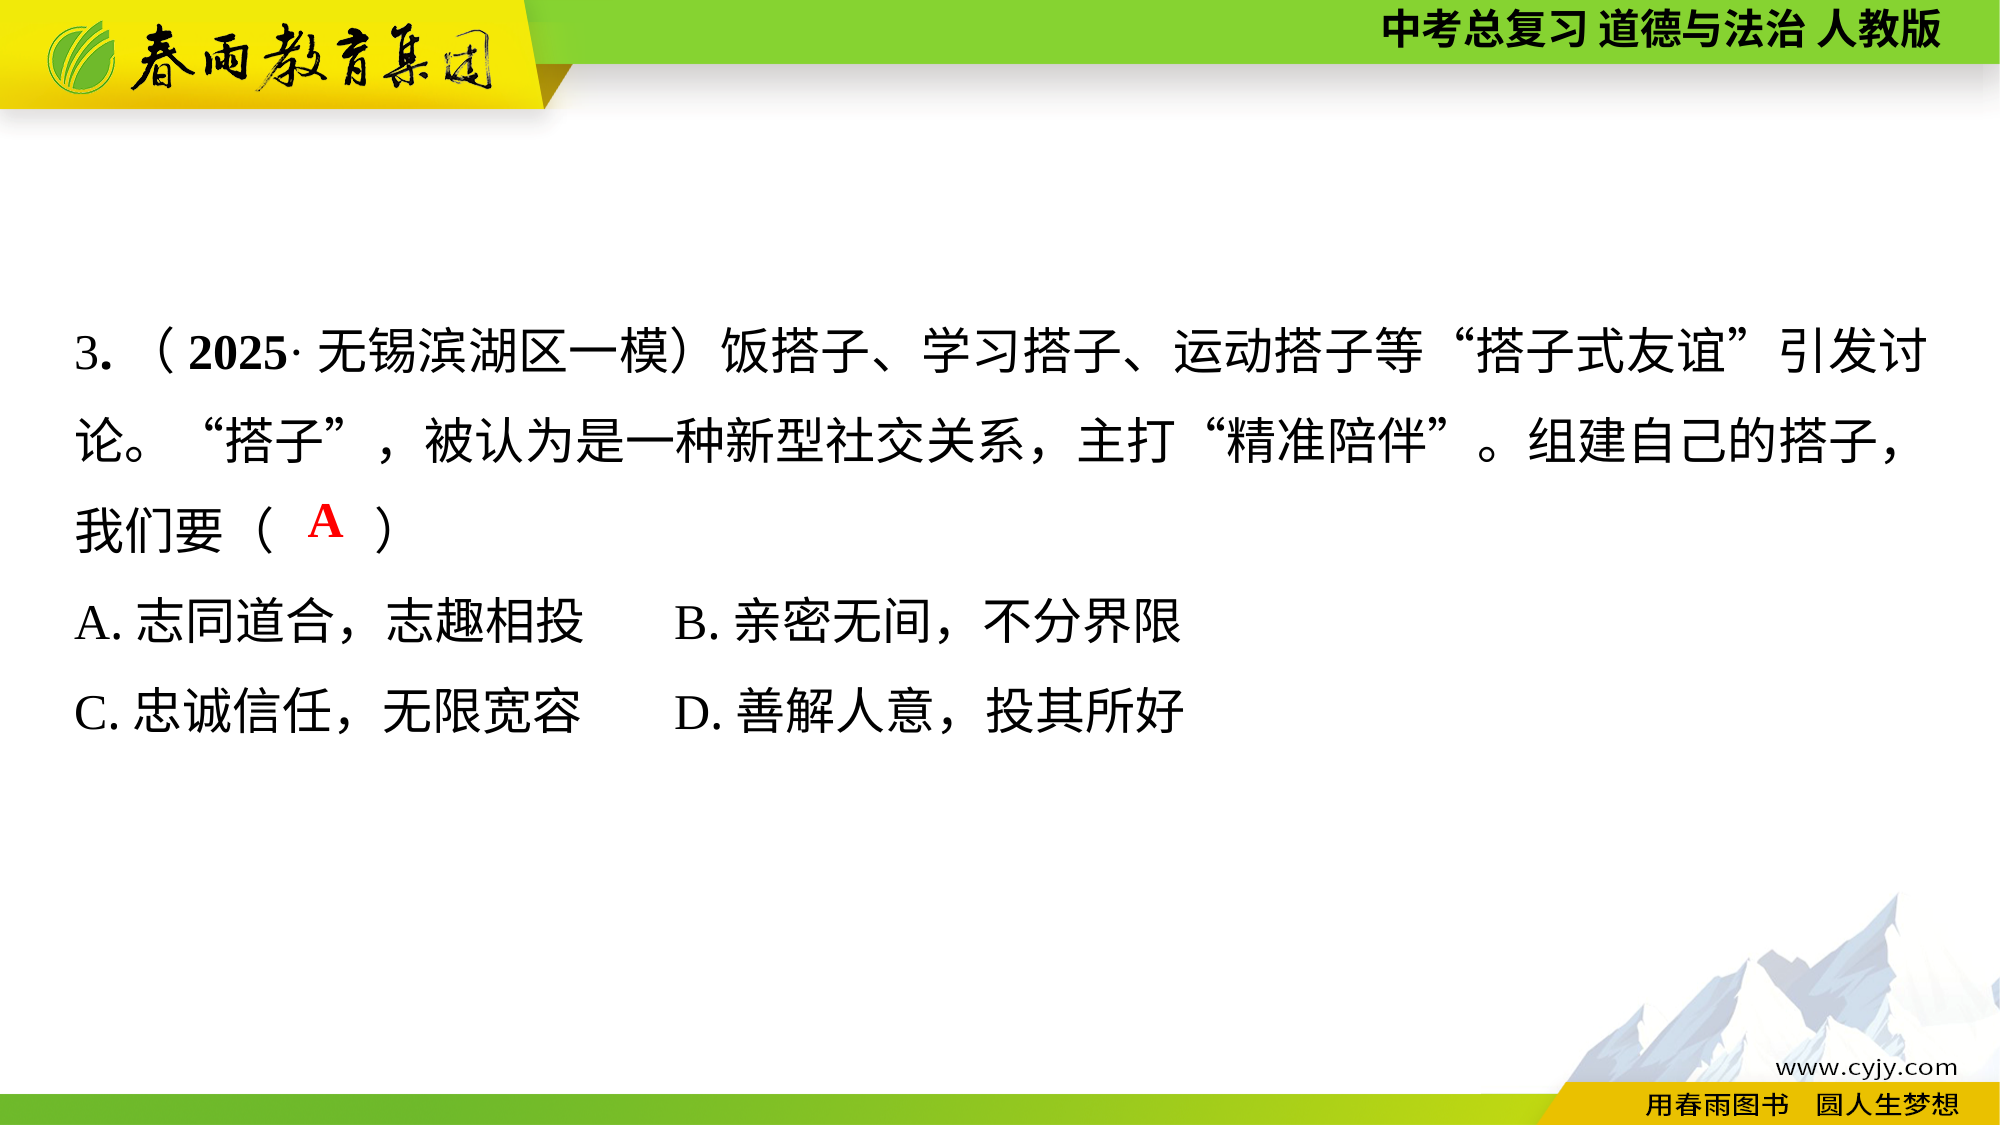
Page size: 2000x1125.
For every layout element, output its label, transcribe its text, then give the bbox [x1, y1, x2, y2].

picture [0, 0, 2000, 1125]
list 3.（2025·无锡滨湖区一模）饭搭子、学习搭子、运动搭子等“搭子式友谊”引发讨论。“搭子”，被认为是一种新型社交关系，主打“精准陪伴”。组建自己的搭子，我们要（ ） A.志同道合，志趣相投 B.亲密无间，不分界限 C.忠诚信任，无限宽容 D.善解人意，投其所好 [59, 281, 1944, 752]
text_box A [293, 480, 359, 555]
